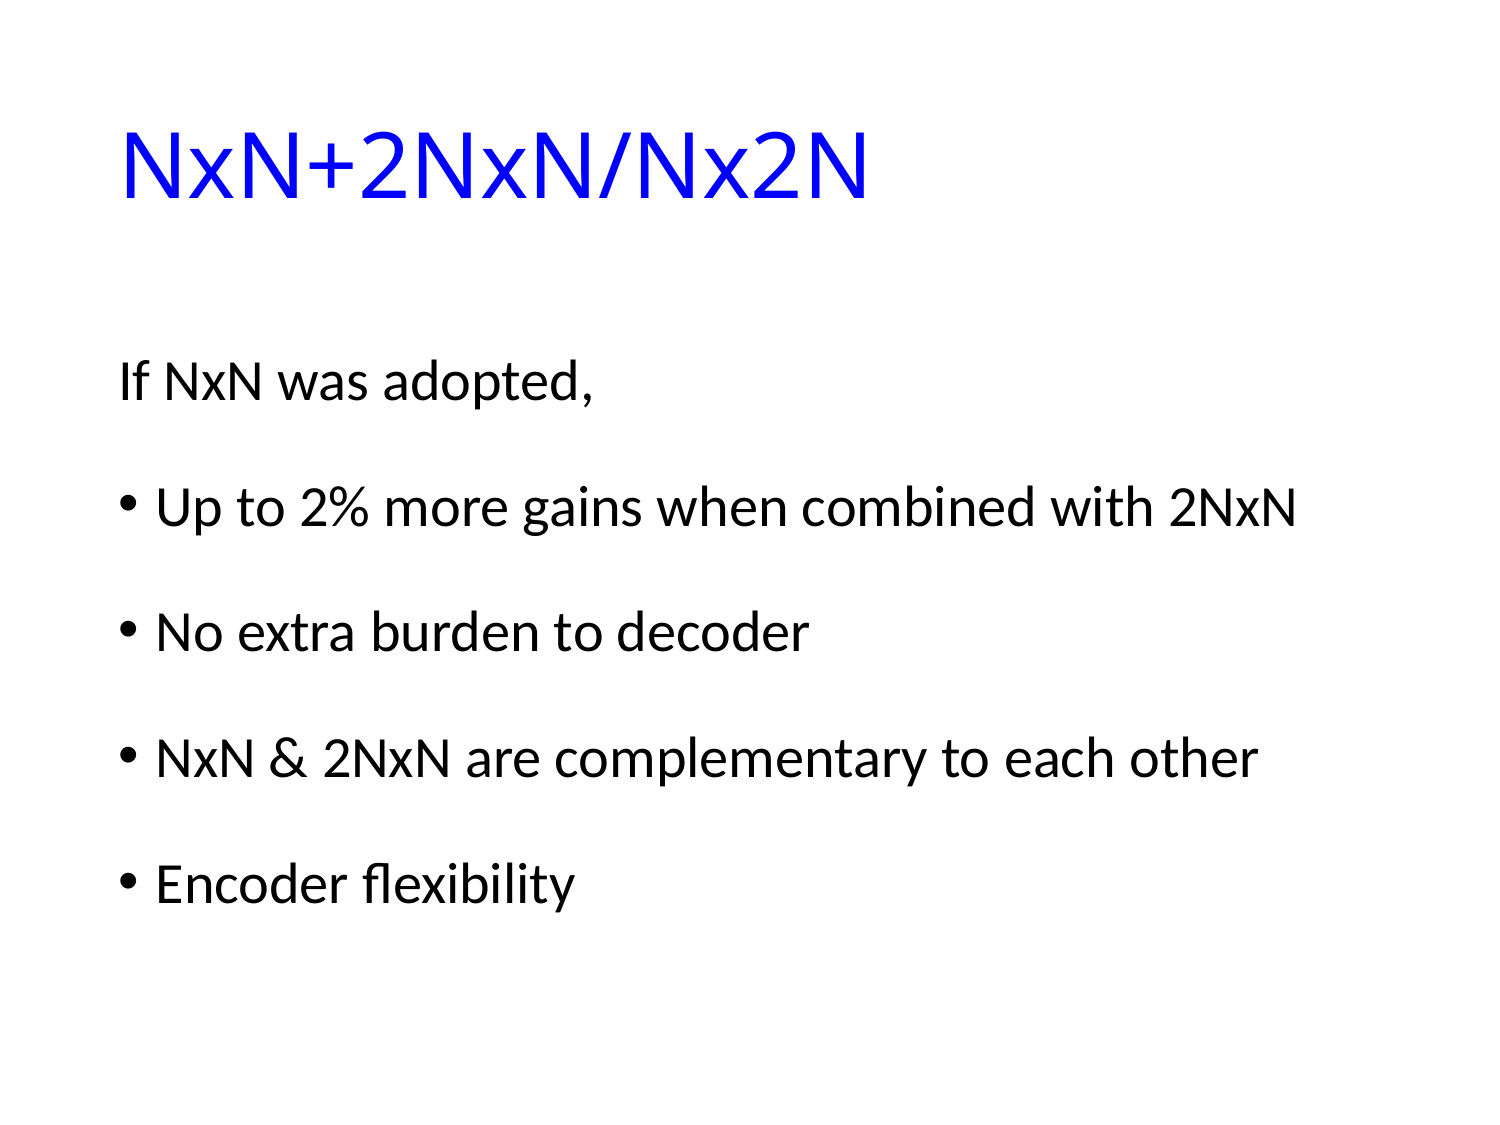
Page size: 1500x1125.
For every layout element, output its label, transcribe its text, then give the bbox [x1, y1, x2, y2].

title NxN+2NxN/Nx2N [103, 59, 1397, 278]
list If NxN was adopted, Up to 2% more gains when combined with 2NxN No extra burden to decoder NxN & 2NxN are complementary to each other Encoder flexibility [103, 299, 1397, 1014]
